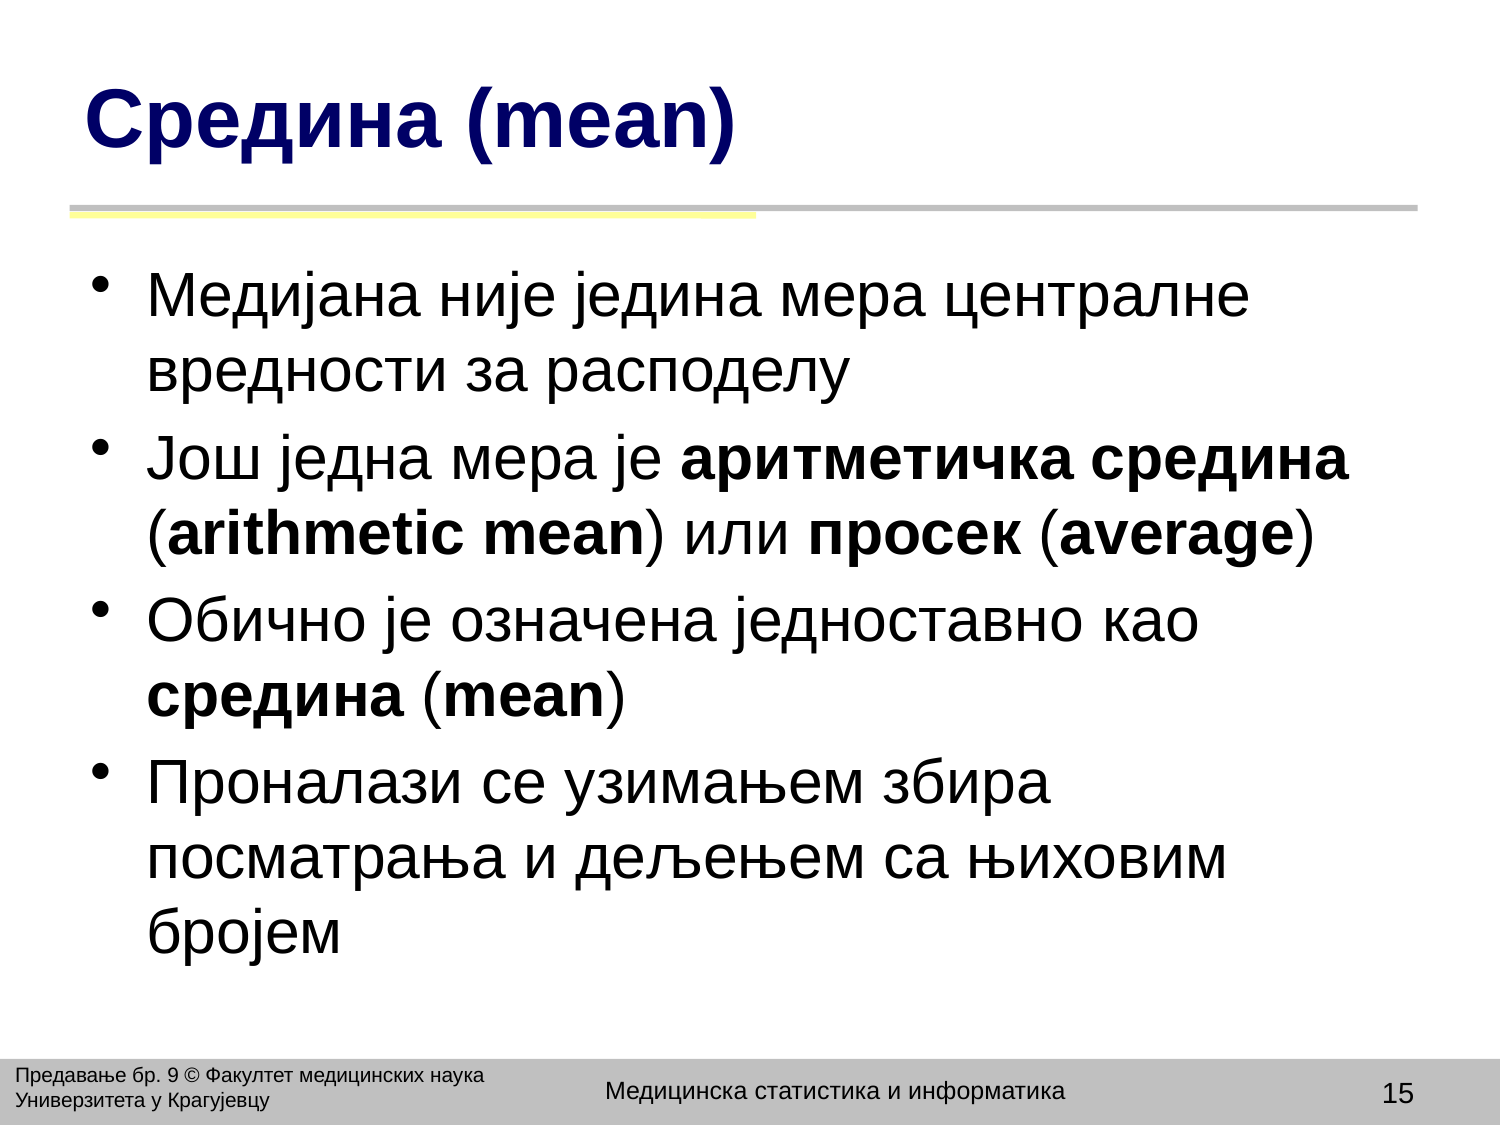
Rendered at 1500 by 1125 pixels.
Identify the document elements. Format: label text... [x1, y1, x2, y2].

slide_number Предавање бр. 9 © Факултет медицинских наука Универзитета у Крагујевцу [0, 1053, 611, 1108]
slide_number 15 [1164, 1066, 1430, 1125]
list Медијана није једина мера централне вредности за расподелу Jош једна мера је аритметичка средина (arithmetic mean) или просек (average) Обично је означена једноставно као средина (mean) Проналази се узимањем збира посматрања и дељењем са њиховим бројем [74, 246, 1426, 1023]
title Средина (mean) [69, 19, 1426, 208]
footer Медицинска статистика и информатика [512, 1066, 1160, 1125]
